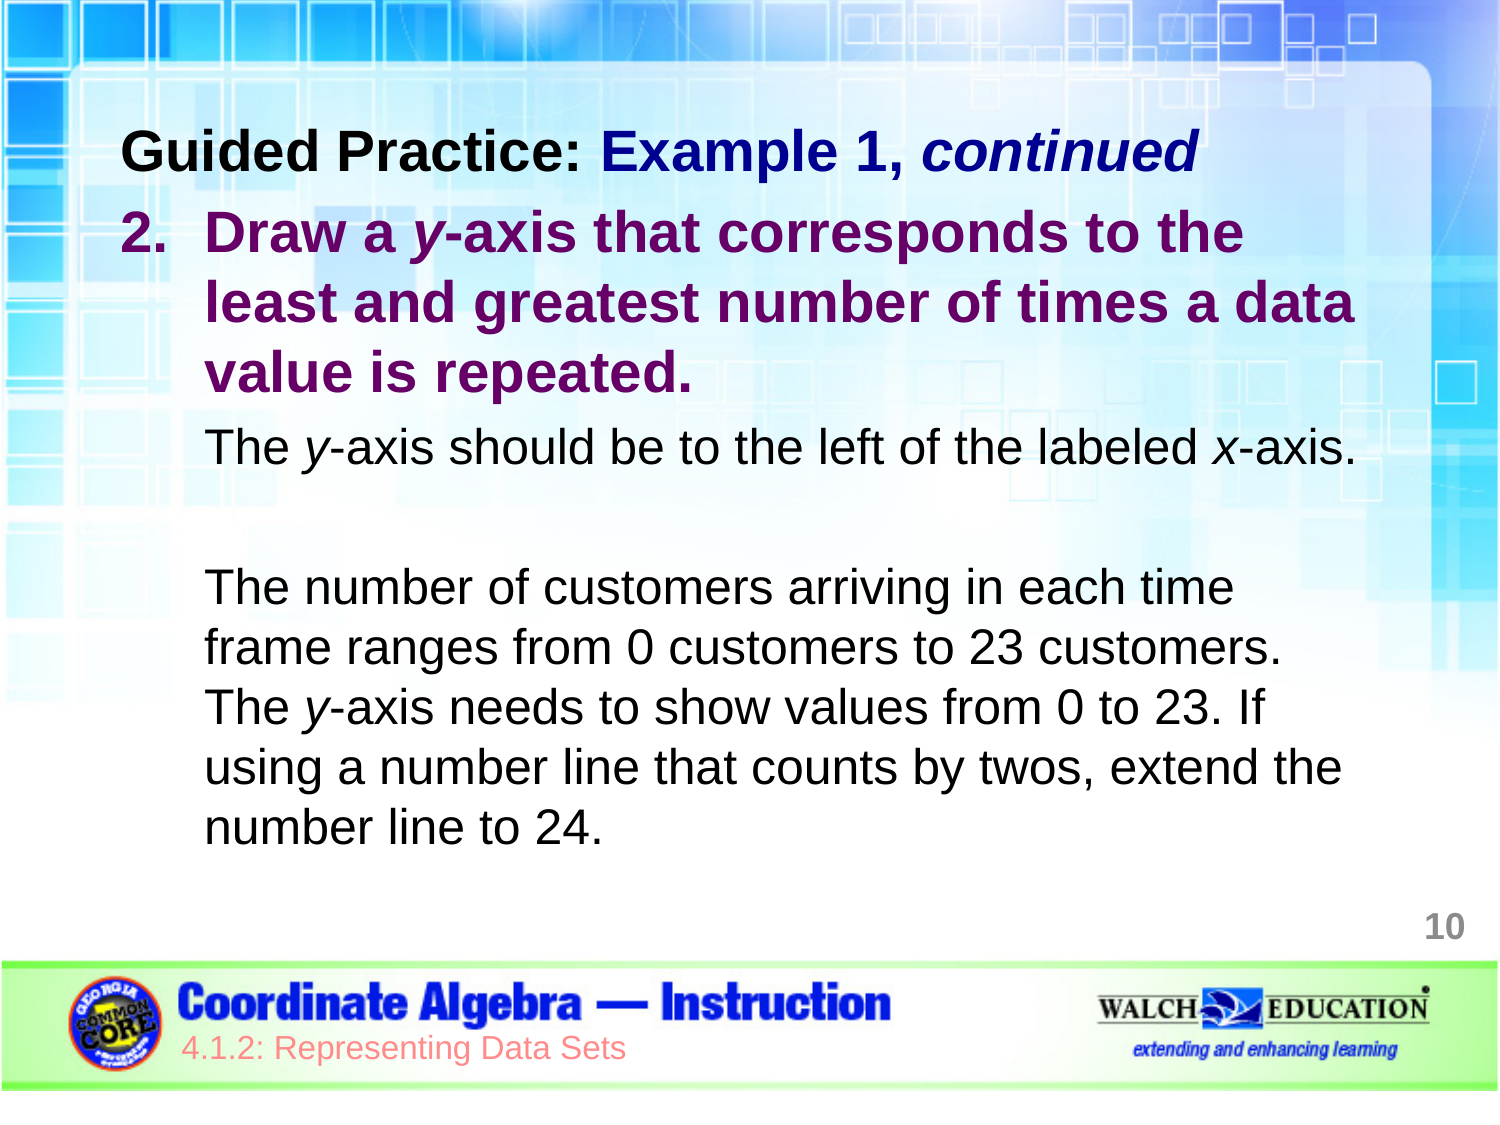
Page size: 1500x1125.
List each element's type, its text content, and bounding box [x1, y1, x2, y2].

slide_number 10 [1361, 901, 1481, 949]
picture [1, 0, 1500, 1091]
footer 4.1.2: Representing Data Sets [166, 1024, 1080, 1069]
subtitle Guided Practice: Example 1, continued Draw a y-axis that corresponds to the least and greatest number of times a data value is repeated. The y-axis should be to the left of the labeled x-axis. The number of customers arriving in each time frame ranges from 0 customers to 23 customers. The y-axis needs to show values from 0 to 23. If using a number line that counts by twos, extend the number line to 24. [105, 105, 1376, 925]
